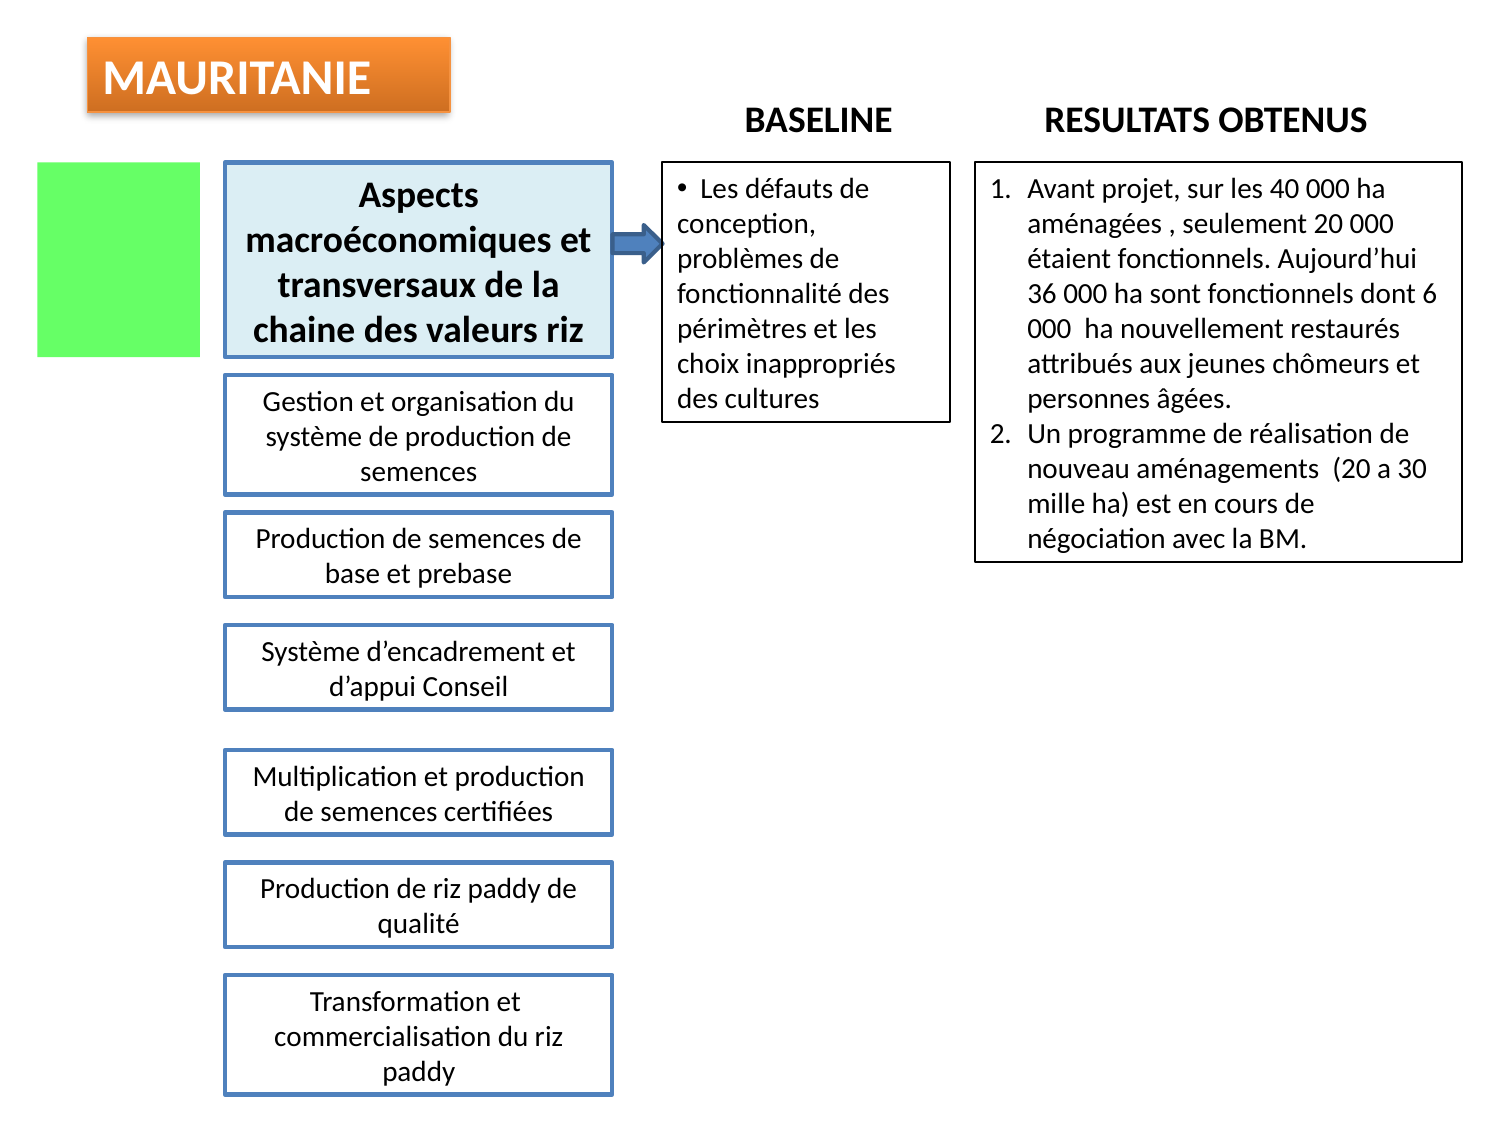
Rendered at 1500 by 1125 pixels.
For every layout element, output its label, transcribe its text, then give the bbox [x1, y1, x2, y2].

text_box Aspects macroéconomiques et transversaux de la chaine des valeurs riz [223, 160, 614, 359]
text_box [37, 162, 200, 358]
text_box Gestion et organisation du système de production de semences [223, 373, 614, 497]
text_box [610, 223, 662, 265]
text_box MAURITANIE [87, 37, 451, 113]
text_box Production de semences de base et prebase [223, 510, 614, 599]
text_box Production de riz paddy de qualité [223, 860, 614, 949]
text_box RESULTATS OBTENUS [974, 87, 1438, 148]
text_box Transformation et commercialisation du riz paddy [223, 973, 614, 1097]
text_box Avant projet, sur les 40 000 ha aménagées , seulement 20 000 étaient fonctionnels. Aujourd’hui 36 000 ha sont fonctionnels dont 6 000 ha nouvellement restaurés attribués aux jeunes chômeurs et personnes âgées. Un programme de réalisation de nouveau aménagements (20 a 30 mille ha) est en cours de négociation avec la BM. [975, 162, 1463, 562]
text_box Multiplication et production de semences certifiées [223, 748, 614, 837]
text_box BASELINE [687, 87, 950, 148]
text_box Système d’encadrement et d’appui Conseil [223, 623, 614, 712]
text_box Les défauts de conception, problèmes de fonctionnalité des périmètres et les choix inappropriés des cultures [662, 162, 950, 422]
